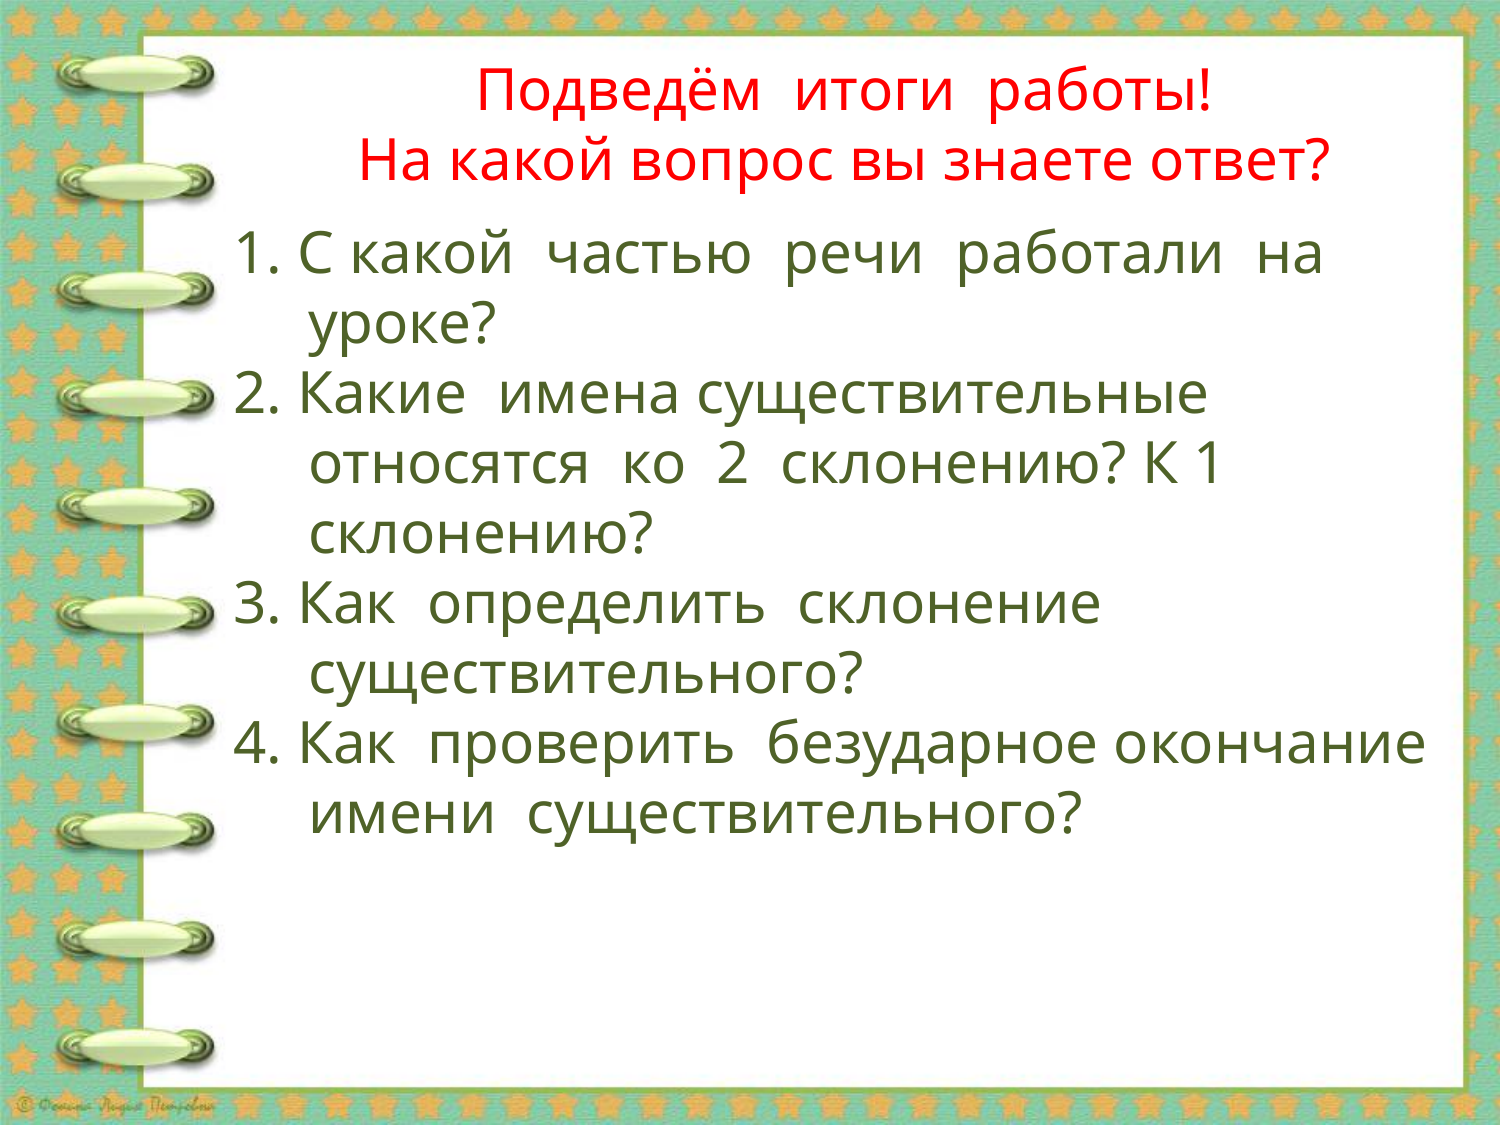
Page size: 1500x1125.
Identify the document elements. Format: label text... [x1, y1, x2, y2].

picture [0, 0, 1500, 1125]
text_box 1. С какой частью речи работали на уроке? 2. Какие имена существительные относятся ко 2 склонению? К 1 склонению? 3. Как определить склонение существительного? 4. Как проверить безударное окончание имени существительного? [218, 208, 1471, 551]
title Подведём итоги работы! На какой вопрос вы знаете ответ? [218, 45, 1471, 160]
